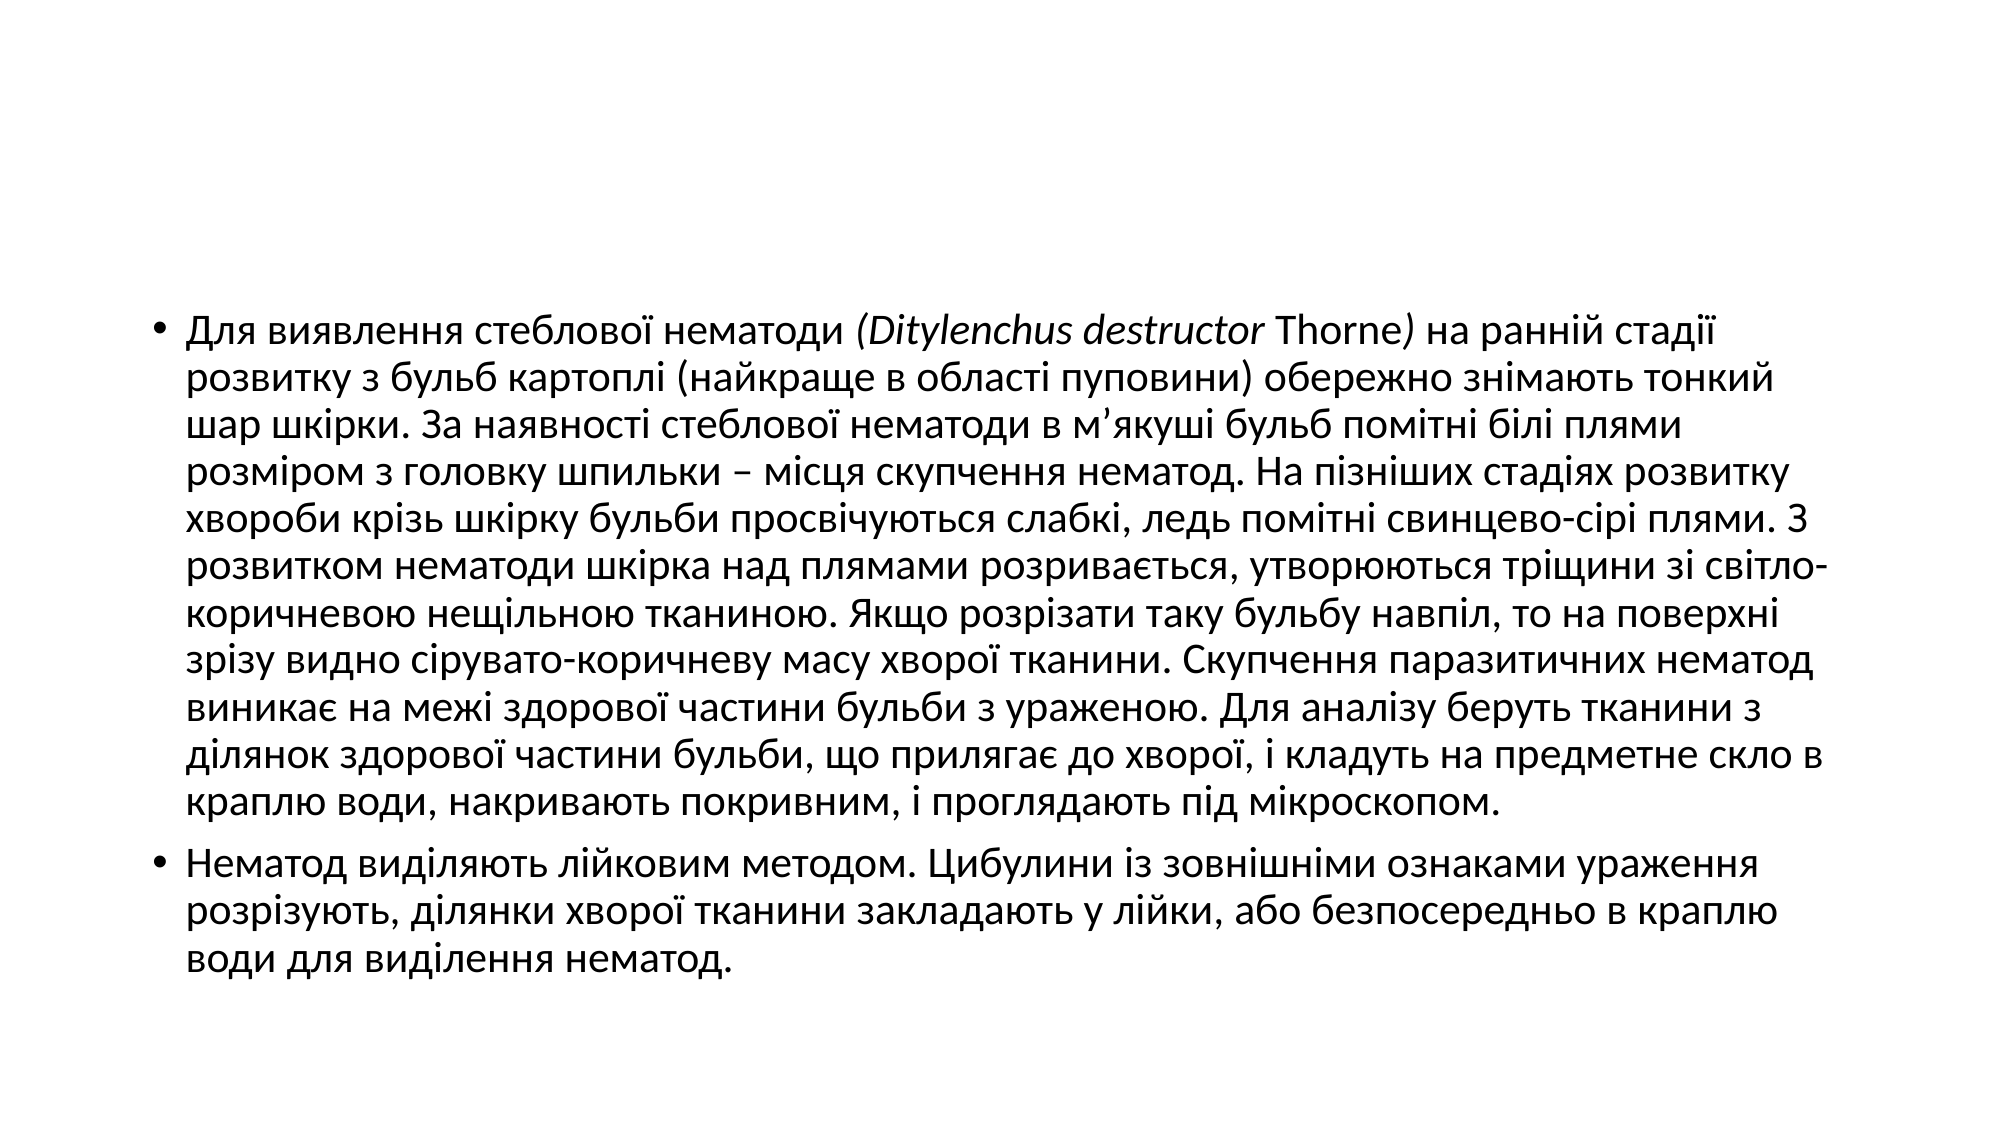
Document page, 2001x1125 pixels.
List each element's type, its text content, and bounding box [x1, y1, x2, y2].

list Для виявлення стеблової нематоди (Ditylenchus destructor Thоrnе) на ранній стадії розвитку з бульб картоплі (найкраще в області пуповини) обережно знімають тонкий шар шкірки. За наявності стеблової нематоди в м’якуші бульб помітні білі плями розміром з головку шпильки – місця скупчення нематод. На пізніших стадіях розвитку хвороби крізь шкірку бульби просвічуються слабкі, ледь помітні свинцево-сірі плями. З розвитком нематоди шкірка над плямами розривається, утворюються тріщини зі світло-коричневою нещільною тканиною. Якщо розрізати таку бульбу навпіл, то на поверхні зрізу видно сірувато-коричневу масу хворої тканини. Скупчення паразитичних нематод виникає на межі здорової частини бульби з ураженою. Для аналізу беруть тканини з ділянок здорової частини бульби, що прилягає до хворої, і кладуть на предметне скло в краплю води, накривають покривним, і проглядають під мікроскопом. Нематод виділяють лійковим методом. Цибулини із зовнішніми ознаками ураження розрізують, ділянки хворої тканини закладають у лійки, або безпосередньо в краплю води для виділення нематод. [137, 299, 1863, 1014]
